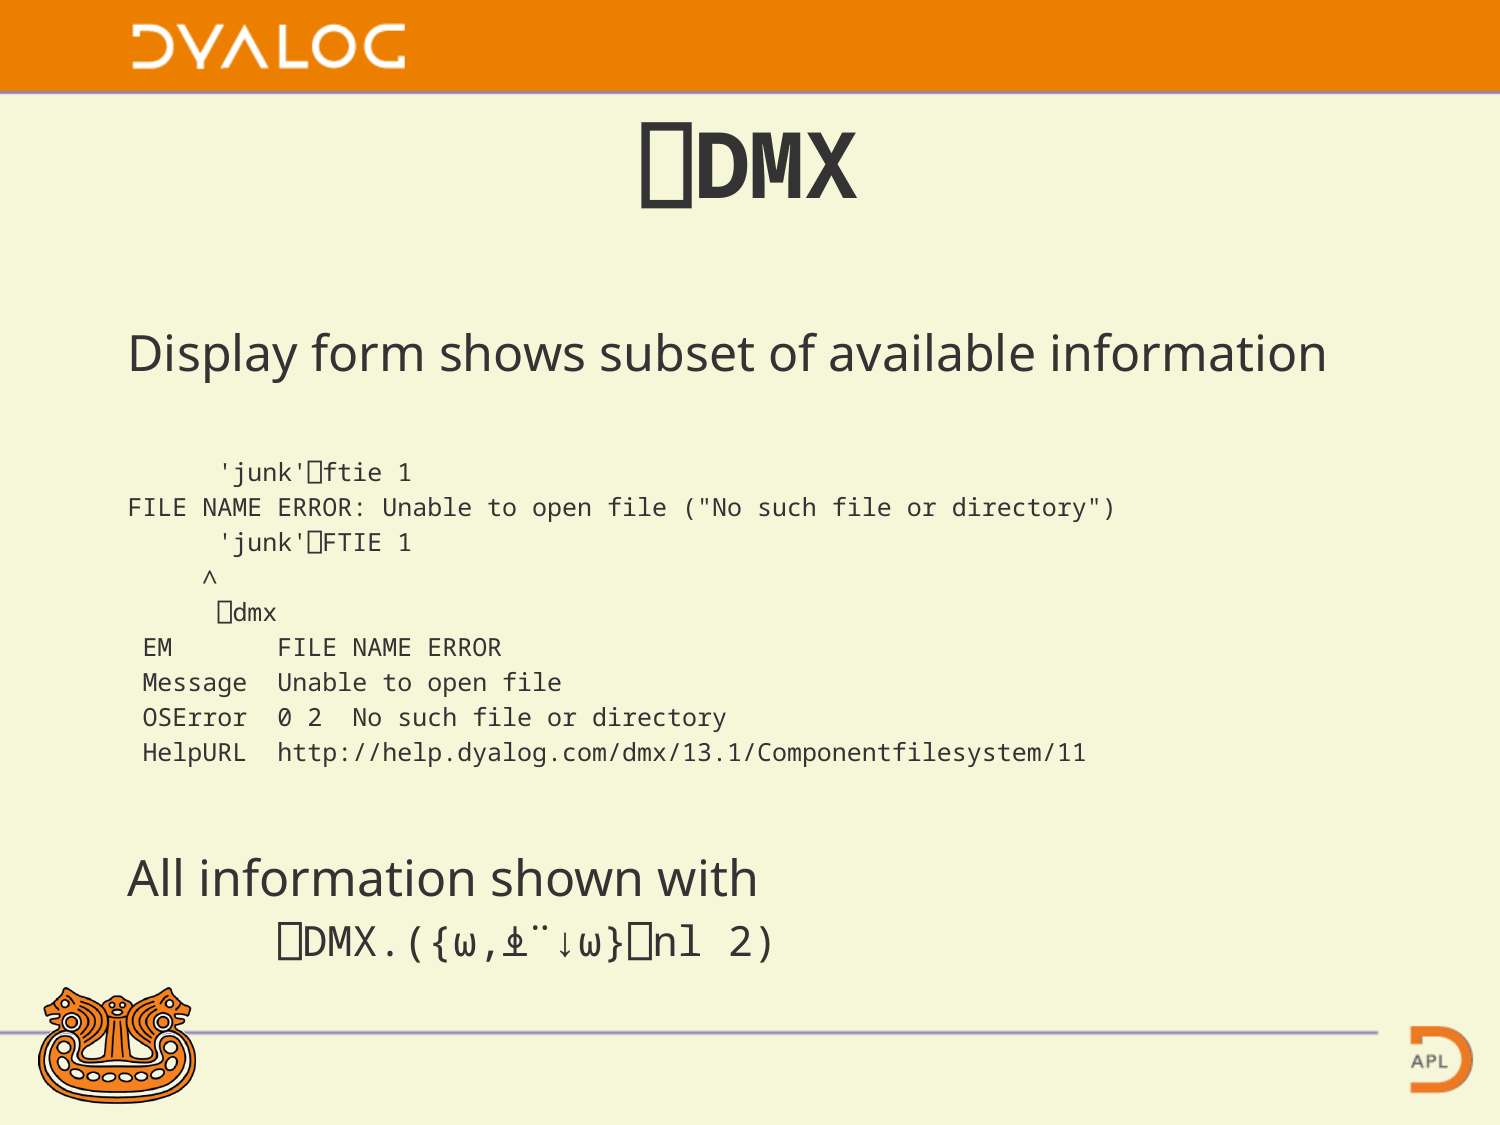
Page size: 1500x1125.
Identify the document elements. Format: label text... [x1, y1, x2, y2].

picture [0, 0, 1500, 1125]
text_box Display form shows subset of available information 'junk'⎕ftie 1 FILE NAME ERROR: Unable to open file ("No such file or directory") 'junk'⎕FTIE 1 ∧ ⎕dmx EM FILE NAME ERROR Message Unable to open file OSError 0 2 No such file or directory HelpURL http://help.dyalog.com/dmx/13.1/Componentfilesystem/11 All information shown with ⎕DMX.({⍵,⍎¨↓⍵}⎕nl 2) [112, 314, 1388, 1024]
title ⎕DMX [112, 99, 1388, 288]
